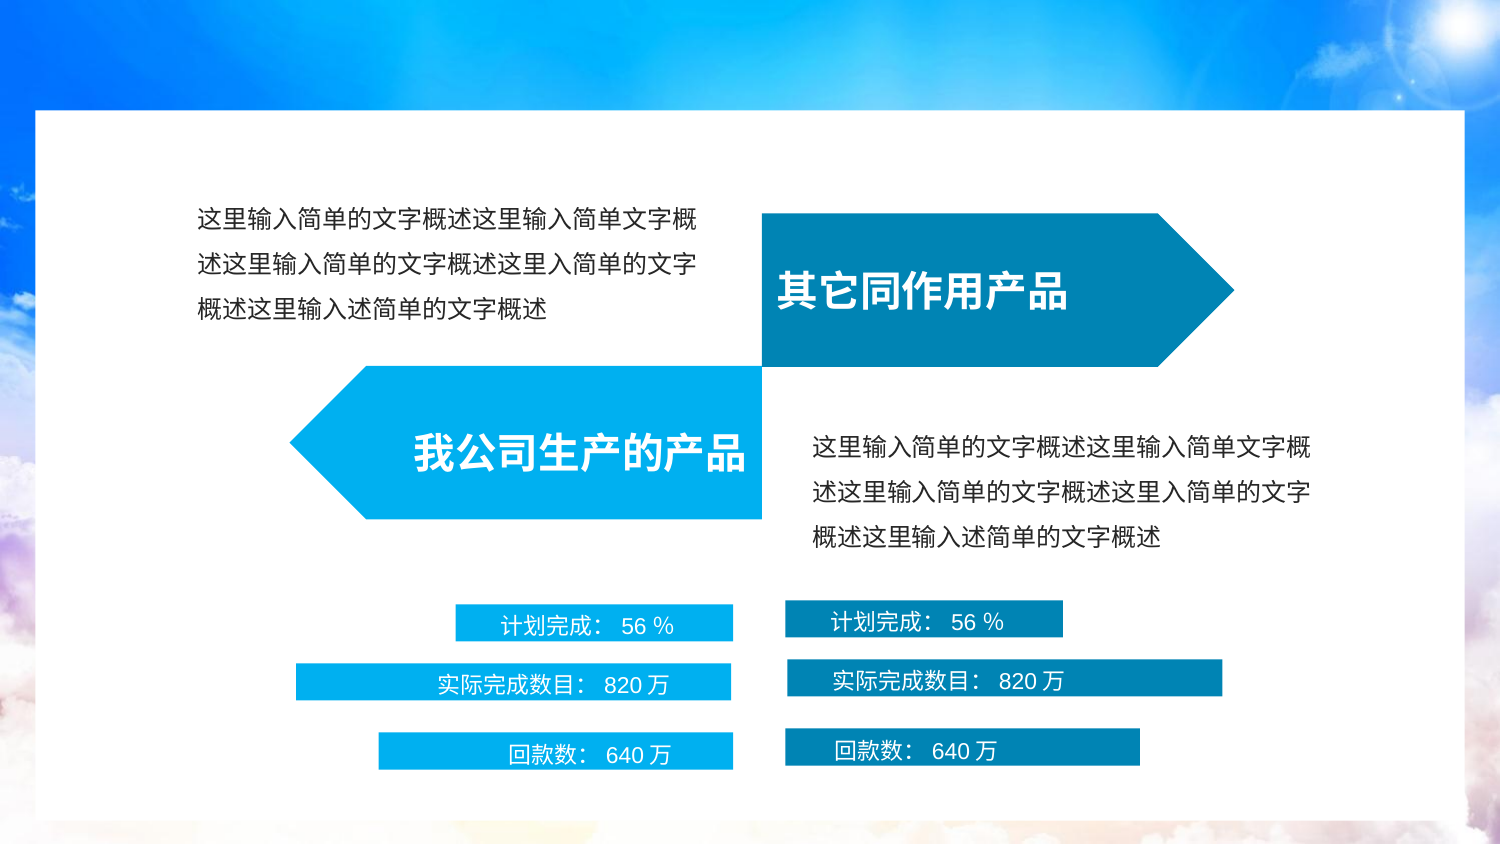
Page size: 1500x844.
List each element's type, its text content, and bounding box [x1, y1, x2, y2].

text_box 这里输入简单的文字概述这里输入简单文字概 述这里输入简单的文字概述这里入简单的文字 概述这里输入述简单的文字概述 [797, 409, 1329, 559]
text_box [759, 211, 1237, 370]
text_box 其它同作用产品 [761, 257, 1164, 323]
text_box [783, 598, 1065, 640]
text_box 回款数：640万 [819, 729, 1014, 772]
text_box 这里输入简单的文字概述这里输入简单文字概 述这里输入简单的文字概述这里入简单的文字 概述这里输入述简单的文字概述 [183, 181, 715, 331]
text_box 实际完成数目：820万 [422, 663, 686, 706]
text_box [377, 730, 735, 772]
text_box 计划完成：56％ [486, 604, 690, 647]
text_box [783, 726, 1142, 768]
text_box 我公司生产的产品 [360, 419, 762, 485]
text_box 回款数：640万 [493, 733, 688, 776]
text_box 实际完成数目：820万 [817, 659, 1081, 702]
text_box [453, 602, 735, 643]
picture [0, 0, 1500, 844]
text_box [287, 363, 765, 522]
text_box [785, 657, 1225, 699]
text_box 计划完成：56％ [815, 600, 1020, 643]
text_box [294, 661, 733, 703]
